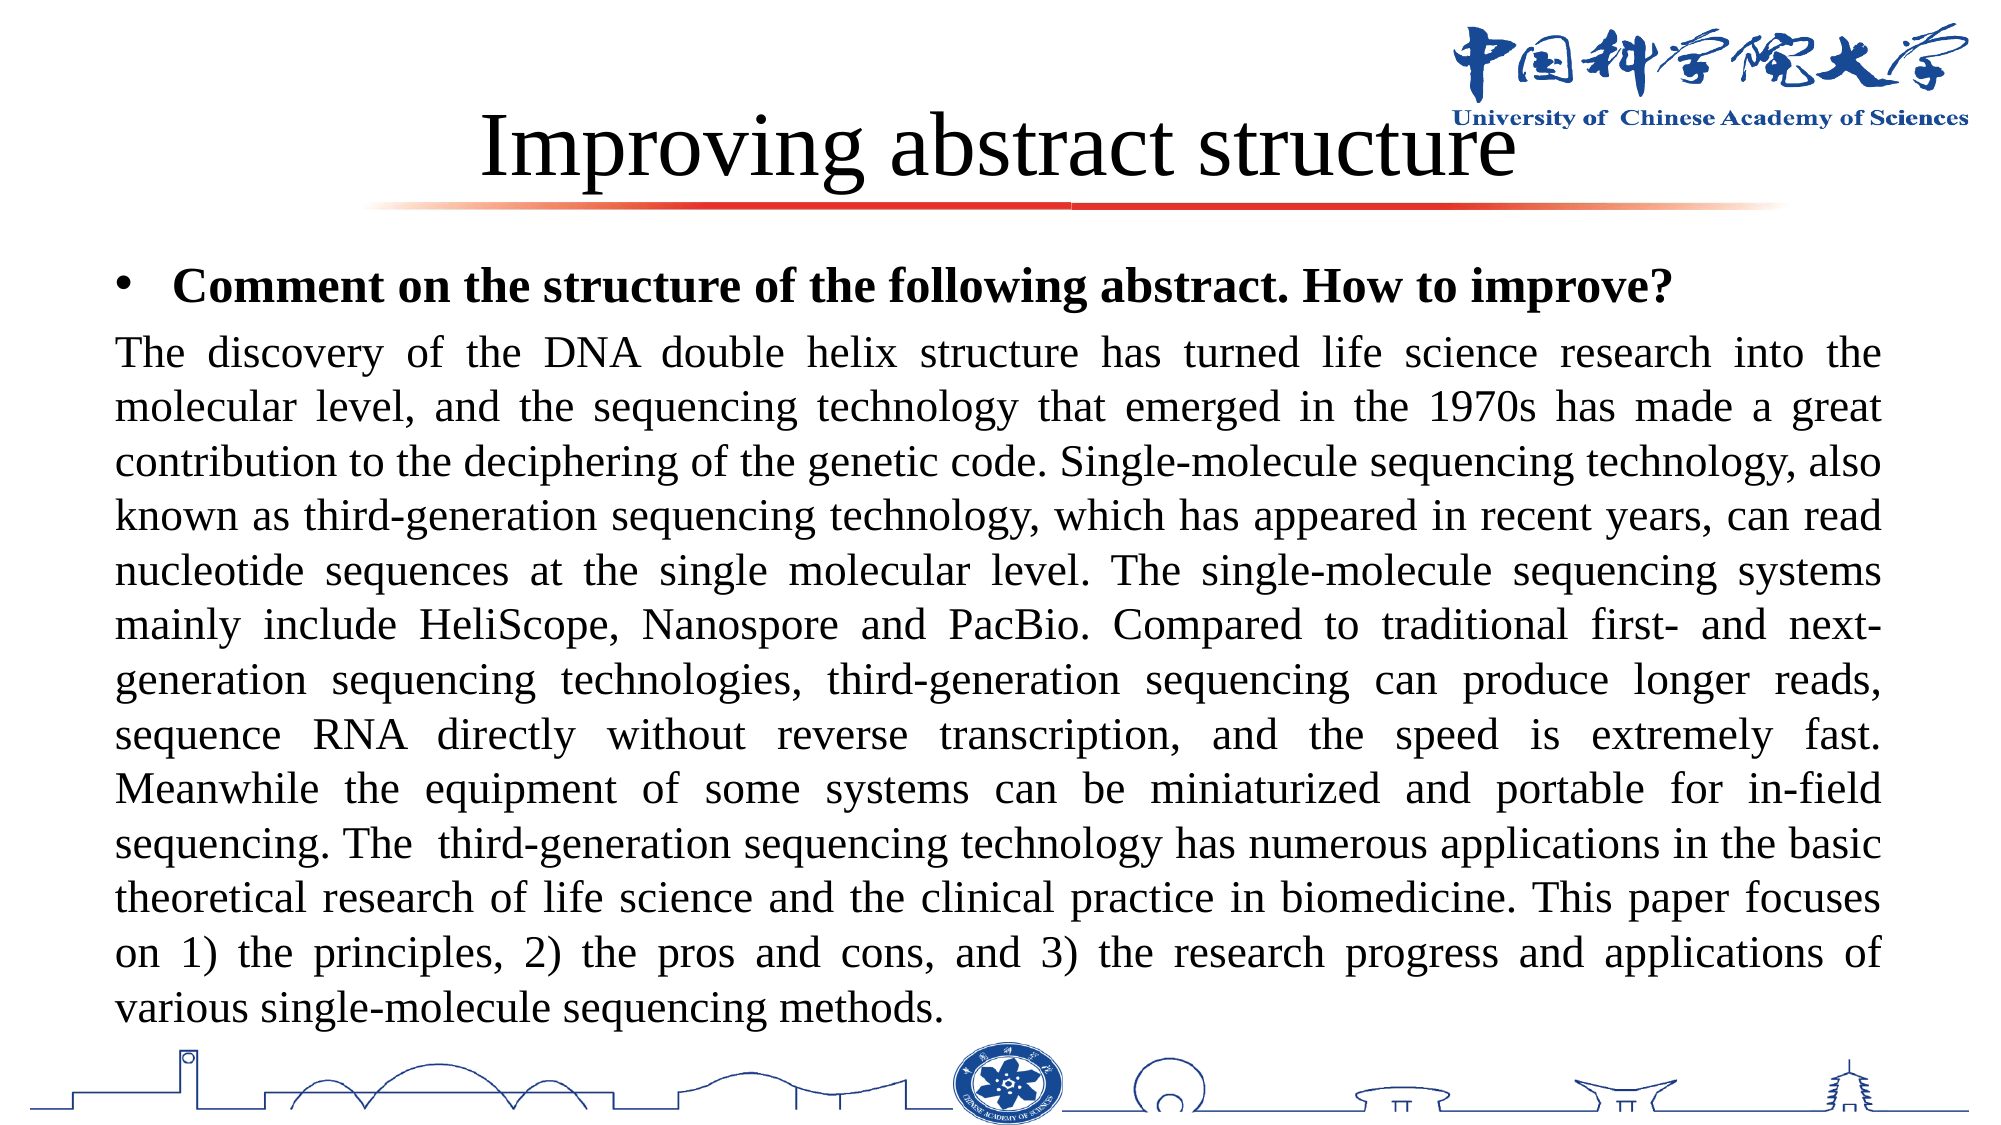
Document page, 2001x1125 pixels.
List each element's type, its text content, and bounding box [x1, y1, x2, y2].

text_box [334, 202, 1816, 210]
title Improving abstract structure [99, 45, 1900, 233]
list Comment on the structure of the following abstract. How to improve? The discovery of the DNA double helix structure has turned life science research into the molecular level, and the sequencing technology that emerged in the 1970s has made a great contribution to the deciphering of the genetic code. Single-molecule sequencing technology, also known as third-generation sequencing technology, which has appeared in recent years, can read nucleotide sequences at the single molecular level. The single-molecule sequencing systems mainly include HeliScope, Nanospore and PacBio. Compared to traditional first- and next-generation sequencing technologies, third-generation sequencing can produce longer reads, sequence RNA directly without reverse transcription, and the speed is extremely fast. Meanwhile the equipment of some systems can be miniaturized and portable for in-field sequencing. The third-generation sequencing technology has numerous applications in the basic theoretical research of life science and the clinical practice in biomedicine. This paper focuses on 1) the principles, 2) the pros and cons, and 3) the research progress and applications of various single-molecule sequencing methods. [99, 244, 1900, 1044]
picture [30, 1039, 1969, 1125]
picture [1437, 23, 1969, 129]
